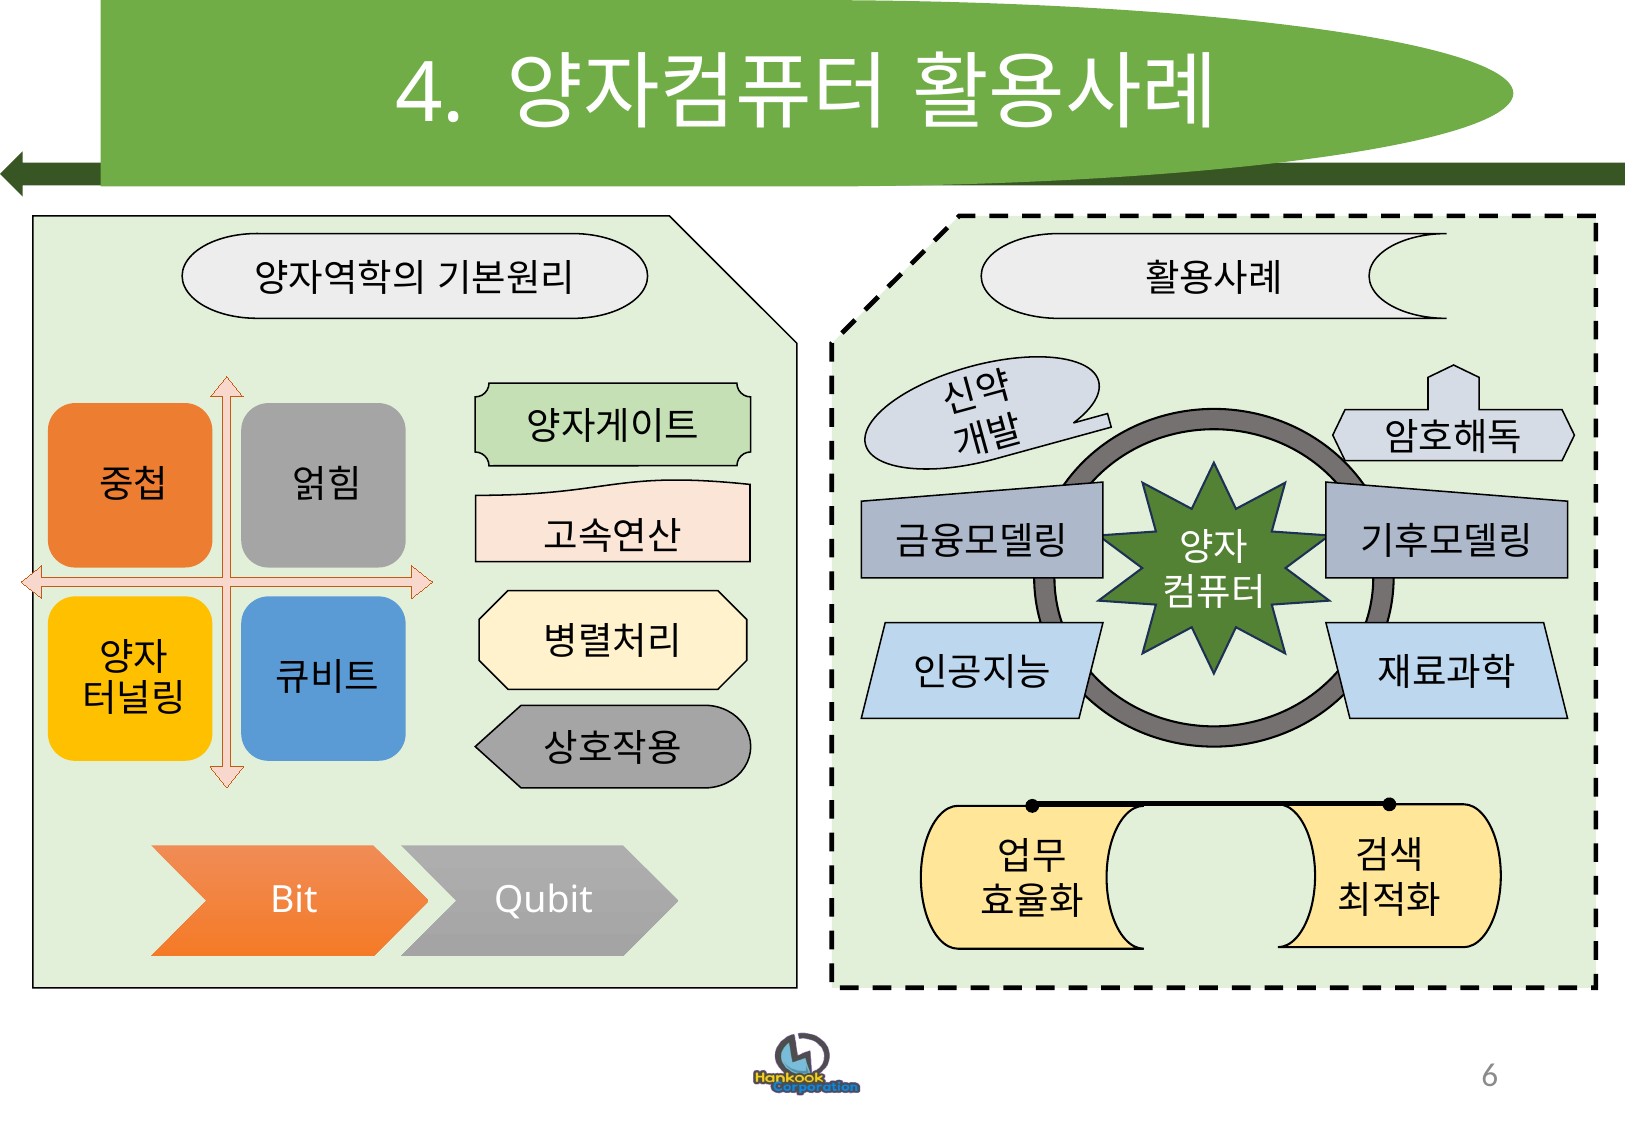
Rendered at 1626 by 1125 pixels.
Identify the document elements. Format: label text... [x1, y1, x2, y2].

text_box 재료과학 [1324, 621, 1569, 720]
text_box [150, 818, 679, 983]
text_box 활용사례 [980, 232, 1447, 320]
text_box 인공지능 [859, 621, 1105, 720]
text_box [1033, 579, 1063, 621]
text_box 상호작용 [519, 704, 752, 789]
text_box [1063, 407, 1365, 484]
text_box 신약 개발 [863, 355, 1113, 471]
text_box [1212, 671, 1343, 748]
text_box 양자게이트 [560, 382, 752, 467]
title 4. 양자컴퓨터 활용사례 [100, 3, 1514, 187]
text_box 업무 효율화 [919, 804, 1144, 950]
text_box 암호해독 [1331, 363, 1576, 462]
text_box 양자역학의 기본원리 [181, 232, 649, 320]
text_box 기후모델링 [1324, 480, 1569, 579]
text_box 양자 컴퓨터 [1095, 460, 1333, 676]
text_box 검색 최적화 [1277, 803, 1502, 949]
text_box 금융모델링 [860, 480, 1105, 579]
slide_number 6 [1147, 1042, 1514, 1103]
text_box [0, 376, 560, 788]
text_box [1086, 672, 1210, 748]
text_box [1365, 579, 1395, 621]
text_box [31, 214, 798, 989]
text_box 병렬처리 [560, 589, 748, 691]
text_box [560, 478, 752, 563]
text_box [830, 214, 1597, 989]
picture [743, 1029, 871, 1103]
text_box 고속연산 [560, 504, 697, 565]
